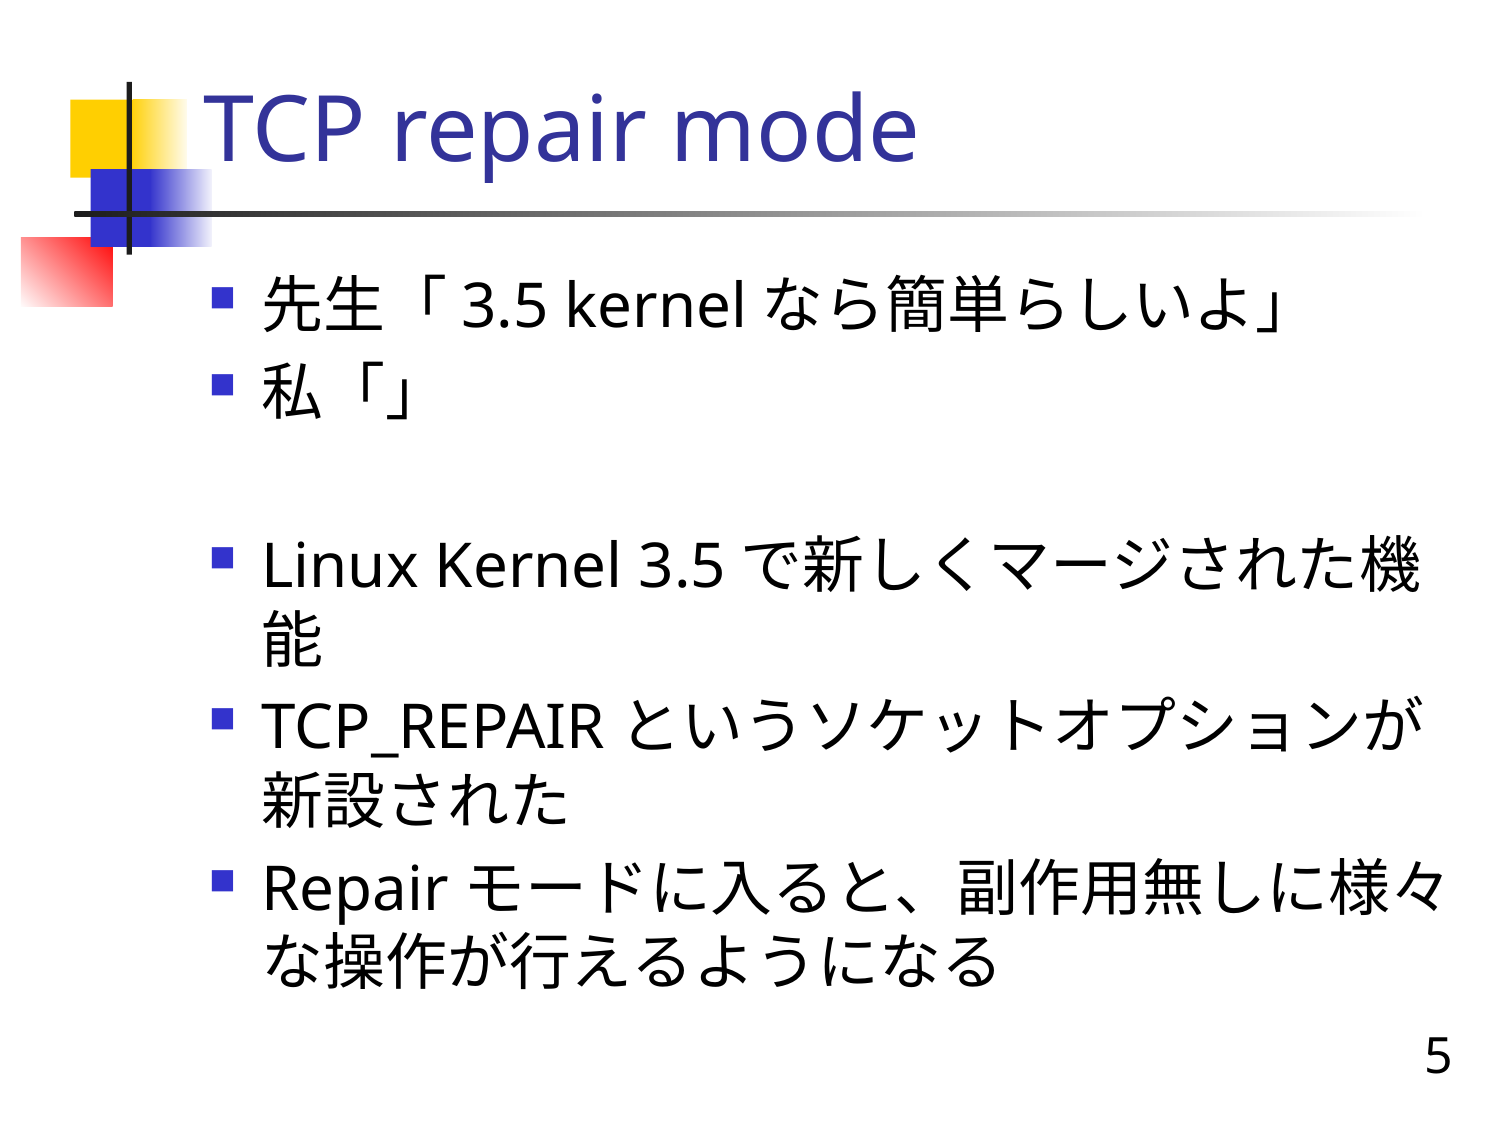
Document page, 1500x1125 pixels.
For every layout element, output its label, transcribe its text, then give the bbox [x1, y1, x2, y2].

title TCP repair mode [188, 34, 1468, 188]
slide_number 5 [1154, 1023, 1468, 1100]
list 先生「3.5 kernelなら簡単らしいよ」 私「」 Linux Kernel 3.5で新しくマージされた機能 TCP_REPAIRというソケットオプションが新設された Repairモードに入ると、副作用無しに様々な操作が行えるようになる [193, 257, 1470, 1007]
